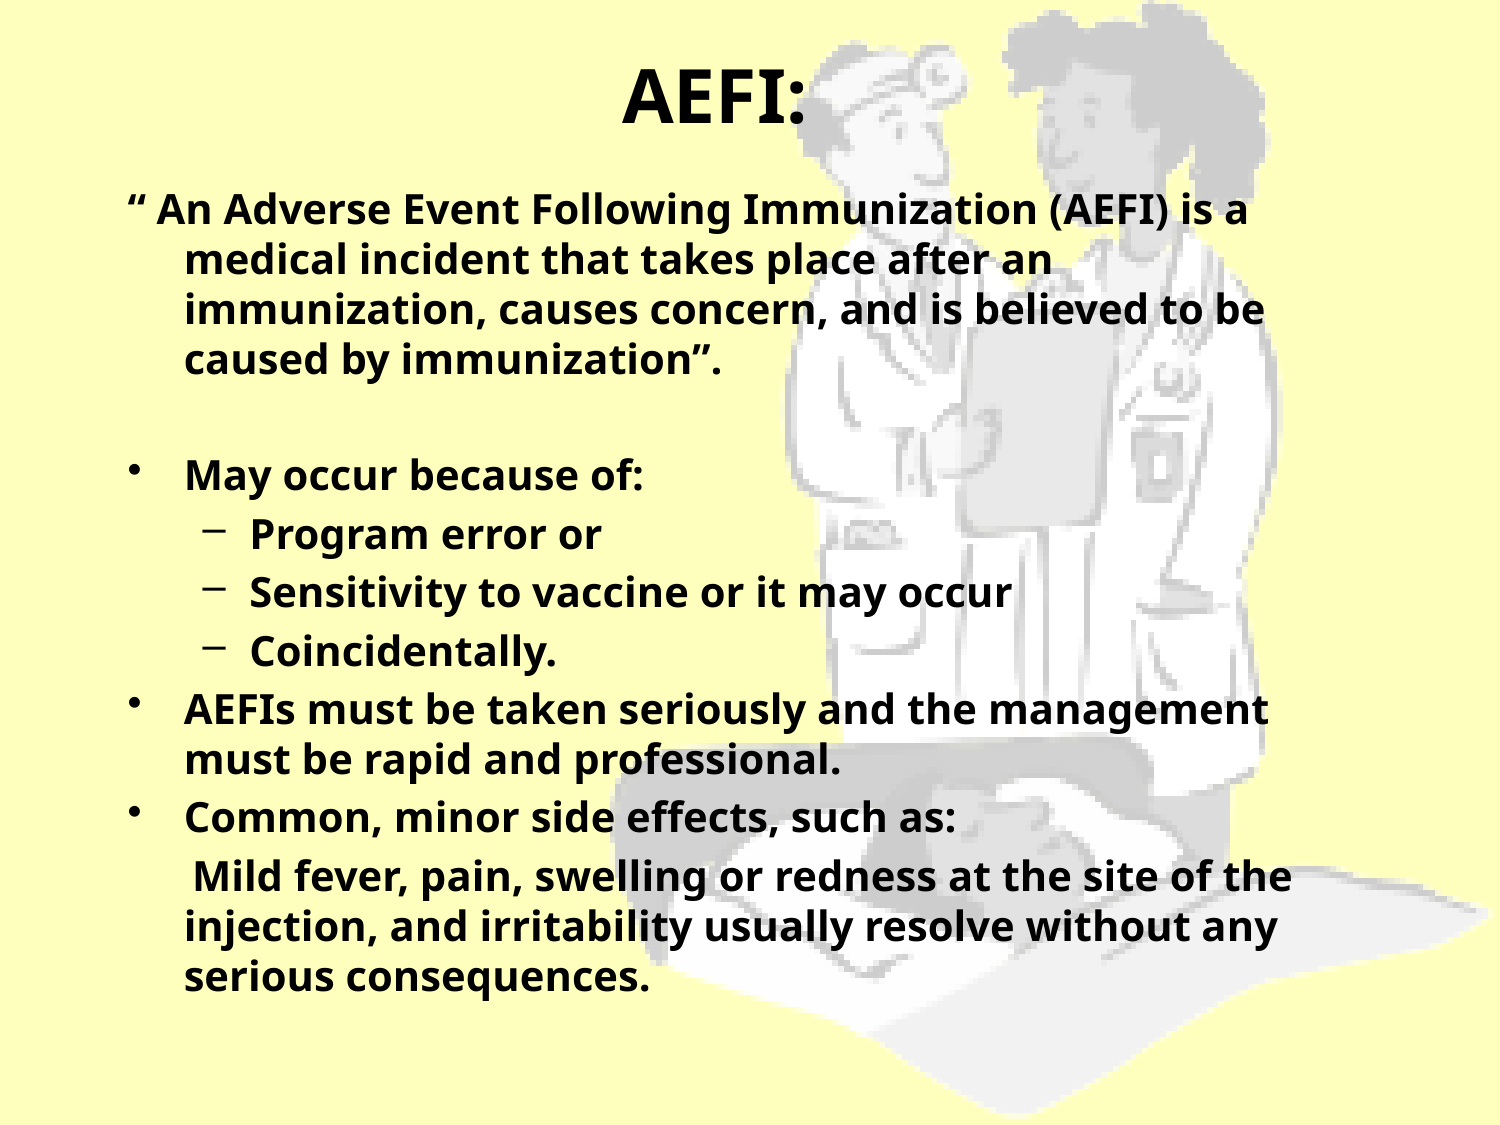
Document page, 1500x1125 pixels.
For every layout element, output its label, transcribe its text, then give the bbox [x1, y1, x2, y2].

list “ An Adverse Event Following Immunization (AEFI) is a medical incident that takes place after an immunization, causes concern, and is believed to be caused by immunization”. May occur because of: Program error or Sensitivity to vaccine or it may occur Coincidentally. AEFIs must be taken seriously and the management must be rapid and professional. Common, minor side effects, such as: Mild fever, pain, swelling or redness at the site of the injection, and irritability usually resolve without any serious consequences. [112, 174, 1376, 1001]
title AEFI: [99, 49, 1351, 138]
